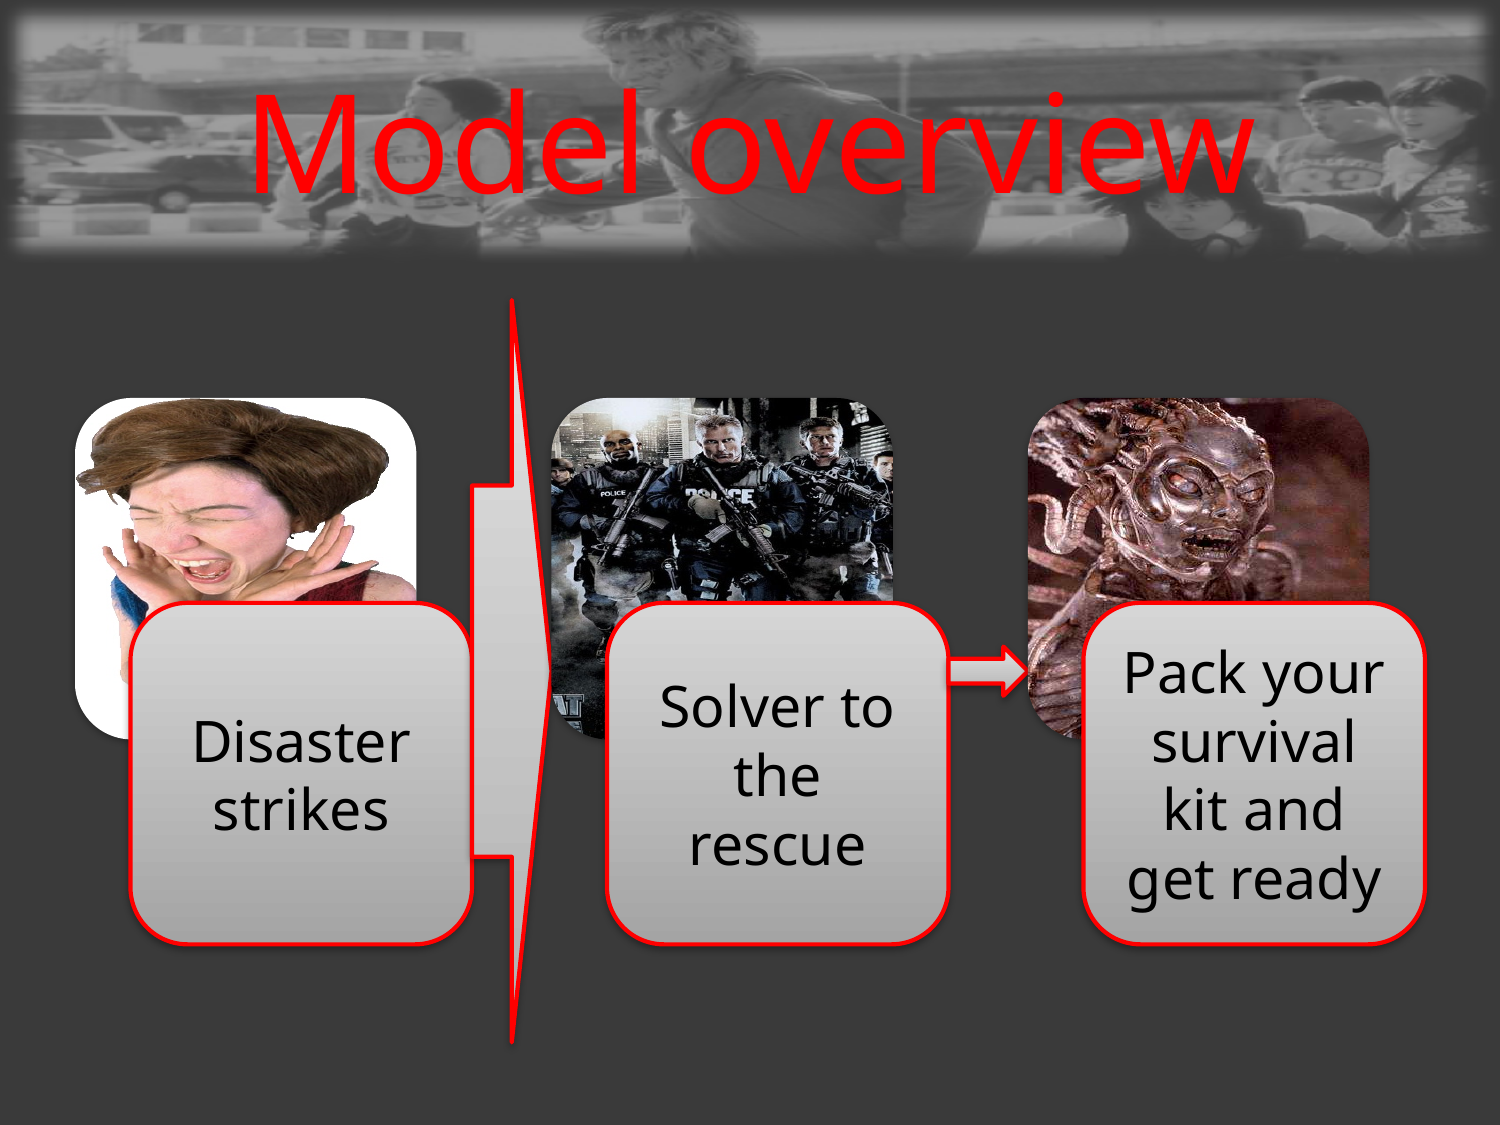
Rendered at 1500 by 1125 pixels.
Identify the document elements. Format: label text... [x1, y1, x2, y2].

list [74, 299, 1426, 1043]
title Model overview [75, 45, 1425, 233]
